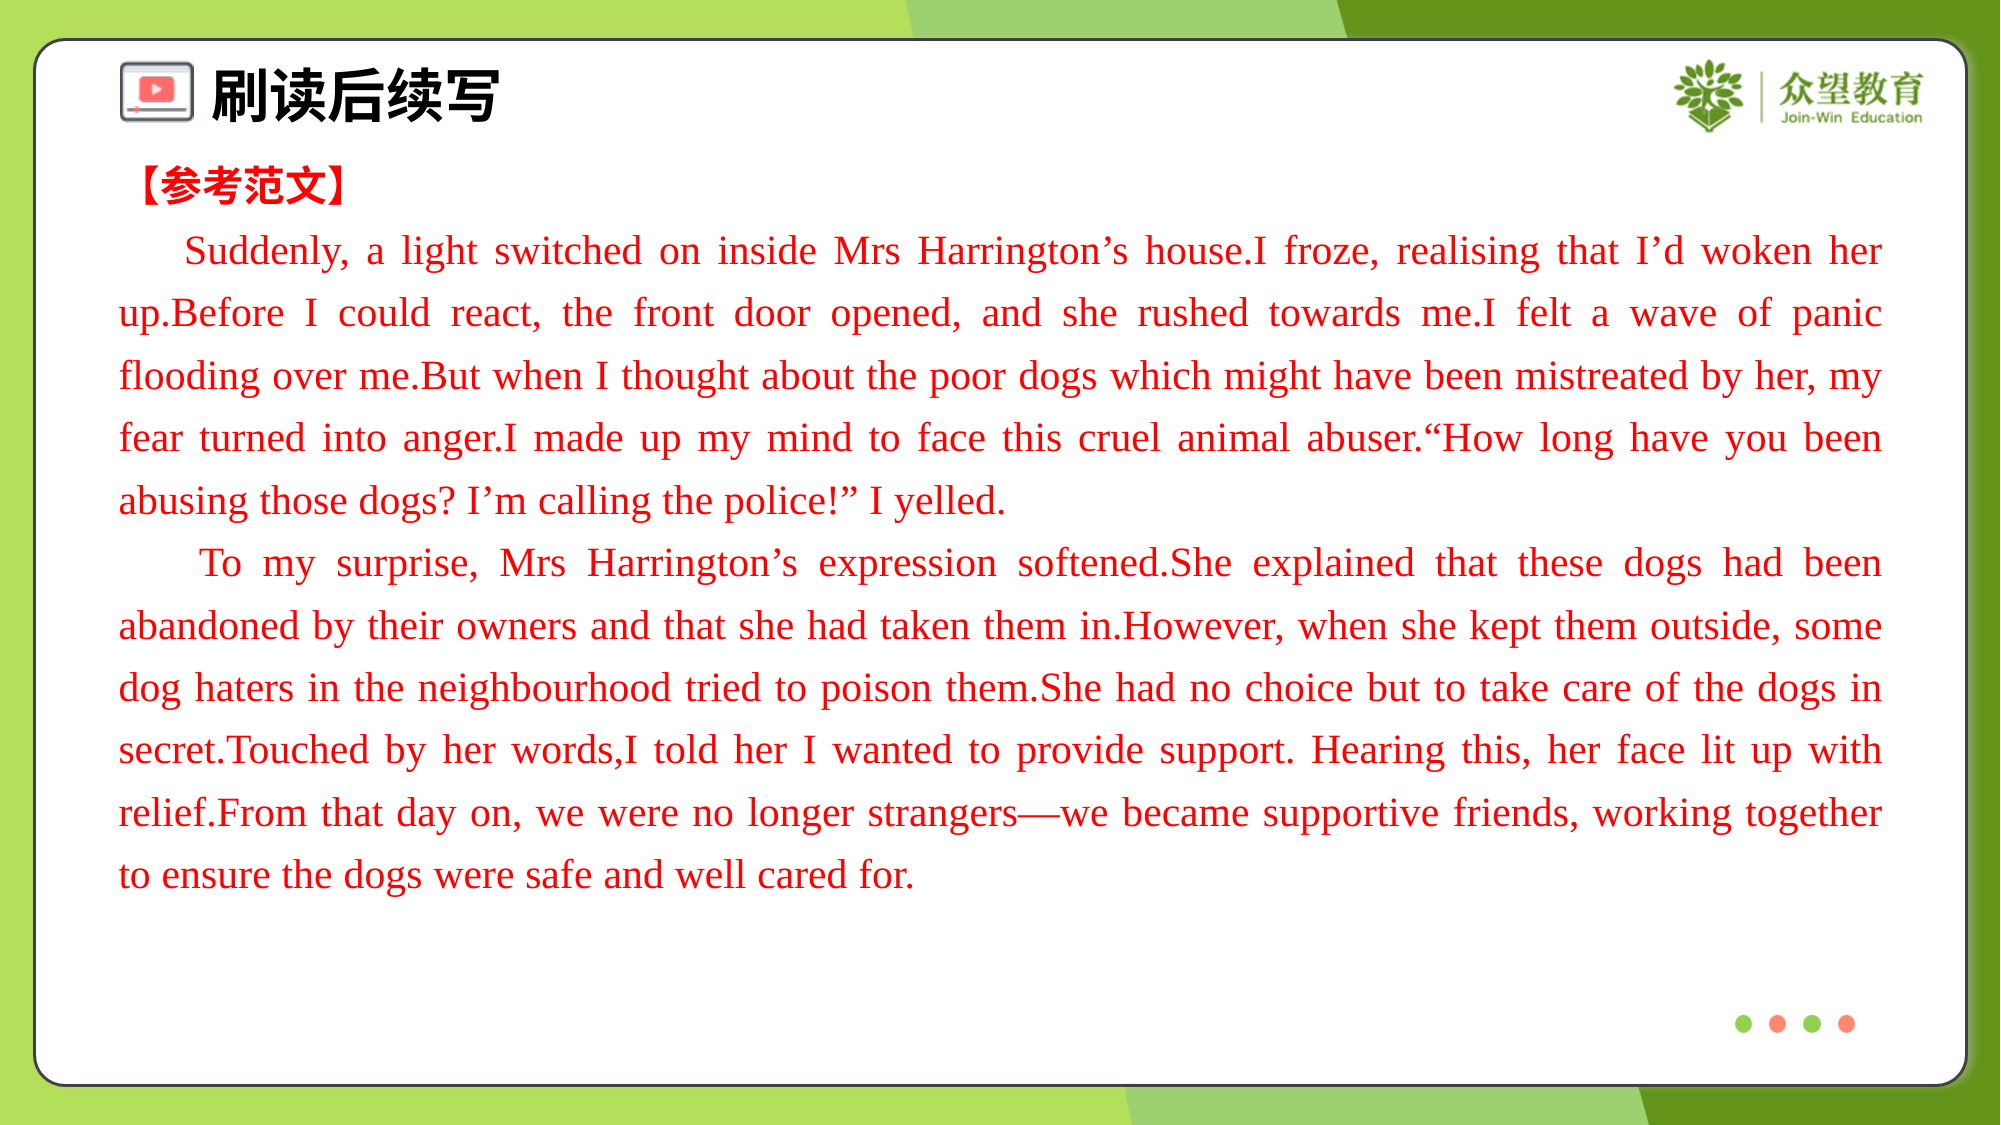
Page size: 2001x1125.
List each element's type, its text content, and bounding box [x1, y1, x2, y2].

text_box 【参考范文】 Suddenly, a light switched on inside Mrs Harrington’s house.I froze, realising that I’d woken her up.Before I could react, the front door opened, and she rushed towards me.I felt a wave of panic flooding over me.But when I thought about the poor dogs which might have been mistreated by her, my fear turned into anger.I made up my mind to face this cruel animal abuser.“How long have you been abusing those dogs? I’m calling the police!” I yelled. To my surprise, Mrs Harrington’s expression softened.She explained that these dogs had been abandoned by their owners and that she had taken them in.However, when she kept them outside, some dog haters in the neighbourhood tried to poison them.She had no choice but to take care of the dogs in secret.Touched by her words,I told her I wanted to provide support. Hearing this, her face lit up with relief.From that day on, we were no longer strangers—we became supportive friends, working together to ensure the dogs were safe and well cared for. [118, 147, 1883, 893]
picture [0, 0, 2000, 1125]
